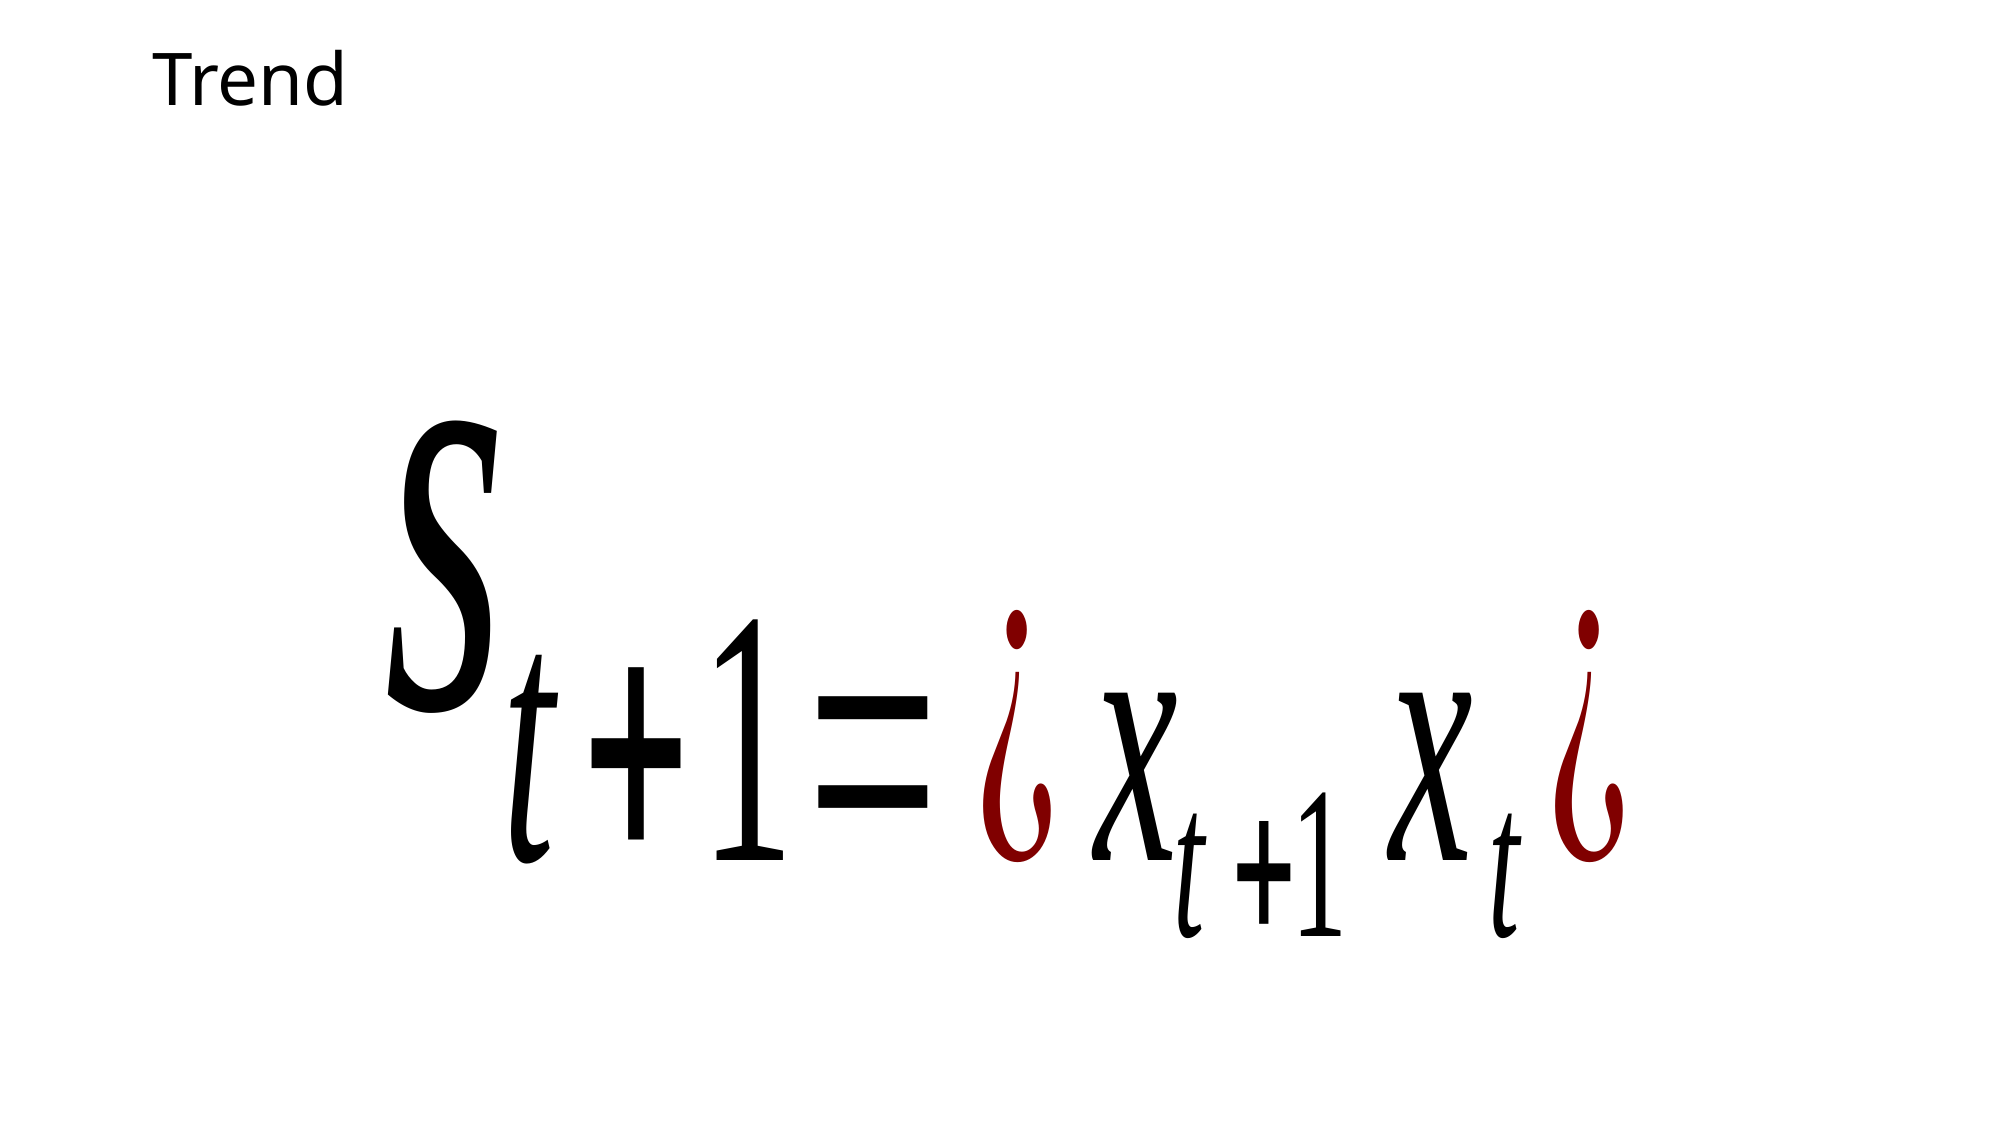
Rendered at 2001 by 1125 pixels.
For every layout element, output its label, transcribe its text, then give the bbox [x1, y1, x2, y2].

title Trend [137, 35, 1863, 130]
